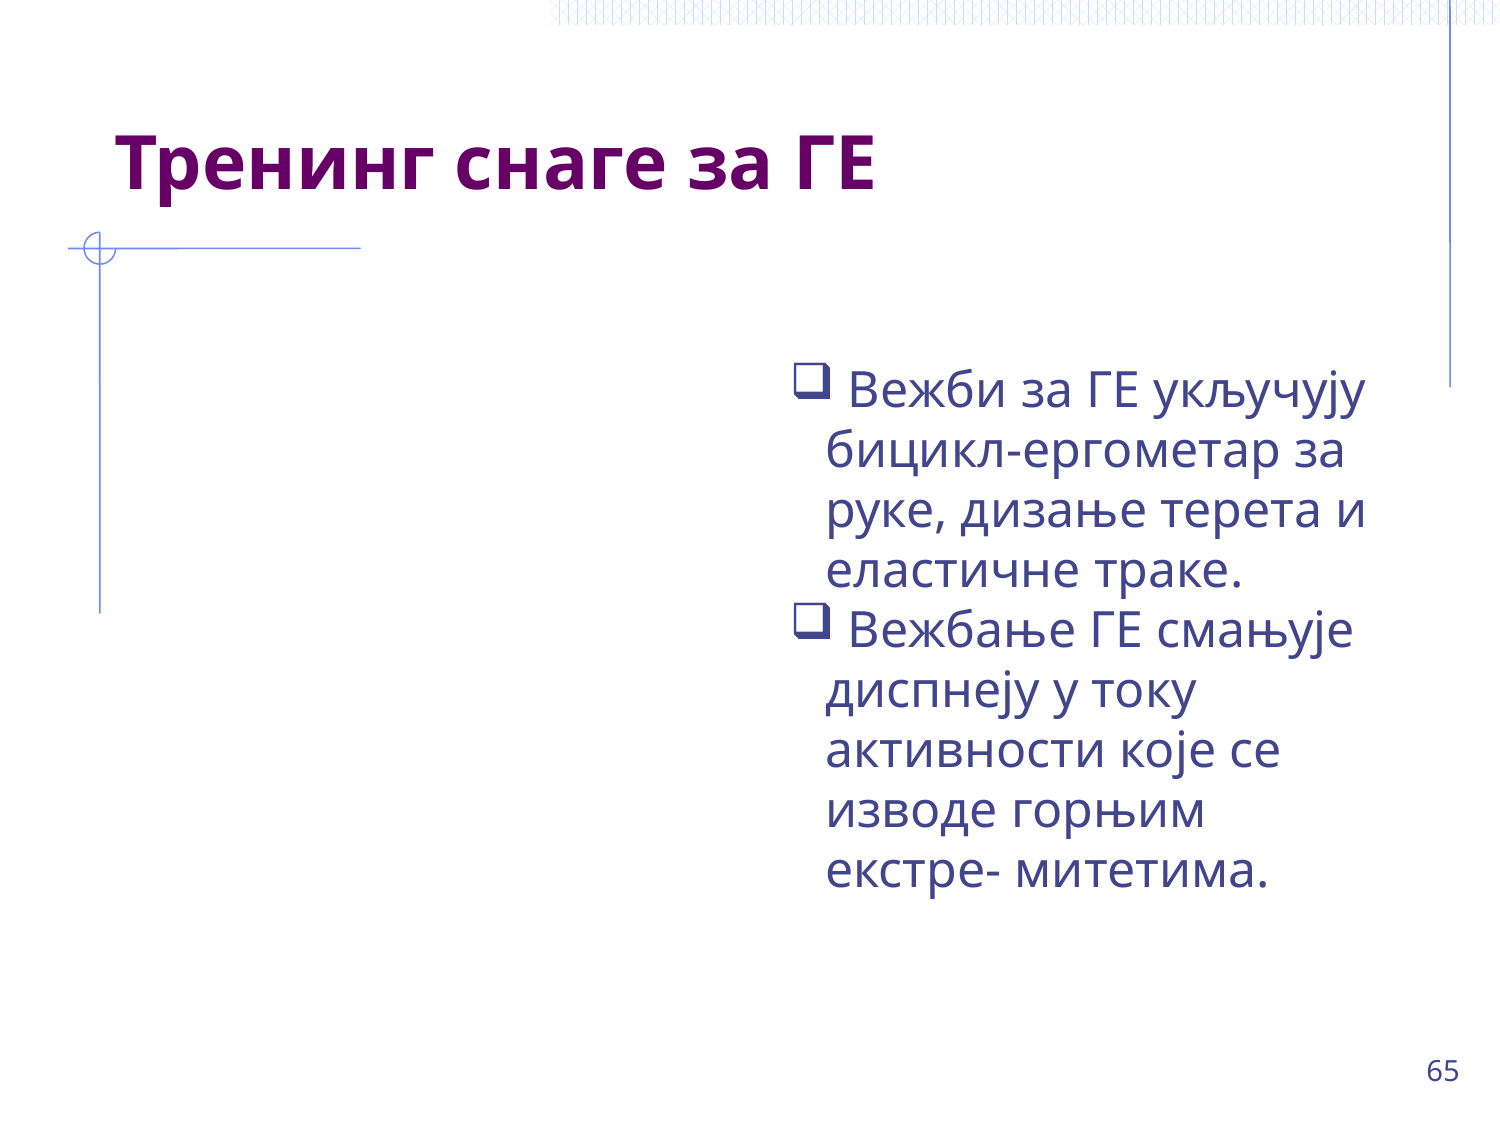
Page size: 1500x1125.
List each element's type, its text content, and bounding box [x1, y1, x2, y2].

title Тренинг снаге за ГЕ [99, 24, 1376, 213]
text_box Вежби за ГЕ укључују бицикл-ергометар за руке, дизање терета и еластичне траке. Вежбање ГЕ смањује диспнеју у току активности које се изводе горњим екстре- митетима. [774, 349, 1400, 905]
slide_number 65 [1162, 1025, 1475, 1100]
